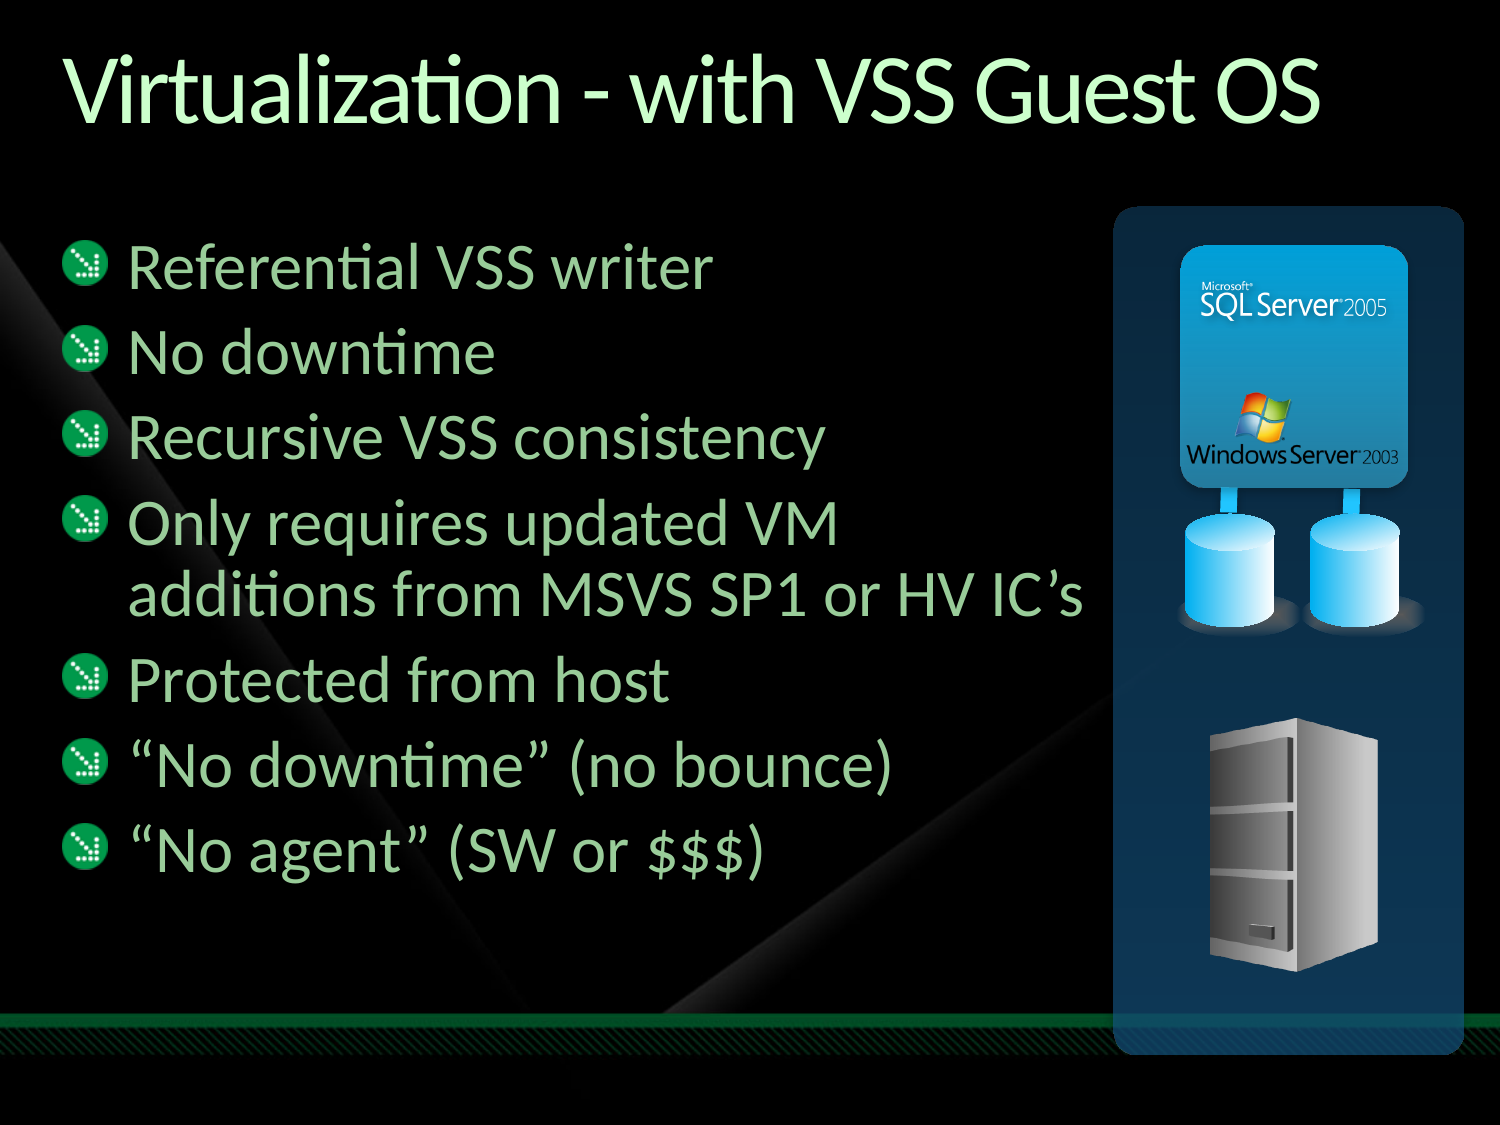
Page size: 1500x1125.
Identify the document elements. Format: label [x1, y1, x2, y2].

text_box [1113, 206, 1464, 1055]
list [62, 231, 1097, 595]
picture [0, 0, 1500, 1125]
title [62, 37, 1438, 147]
